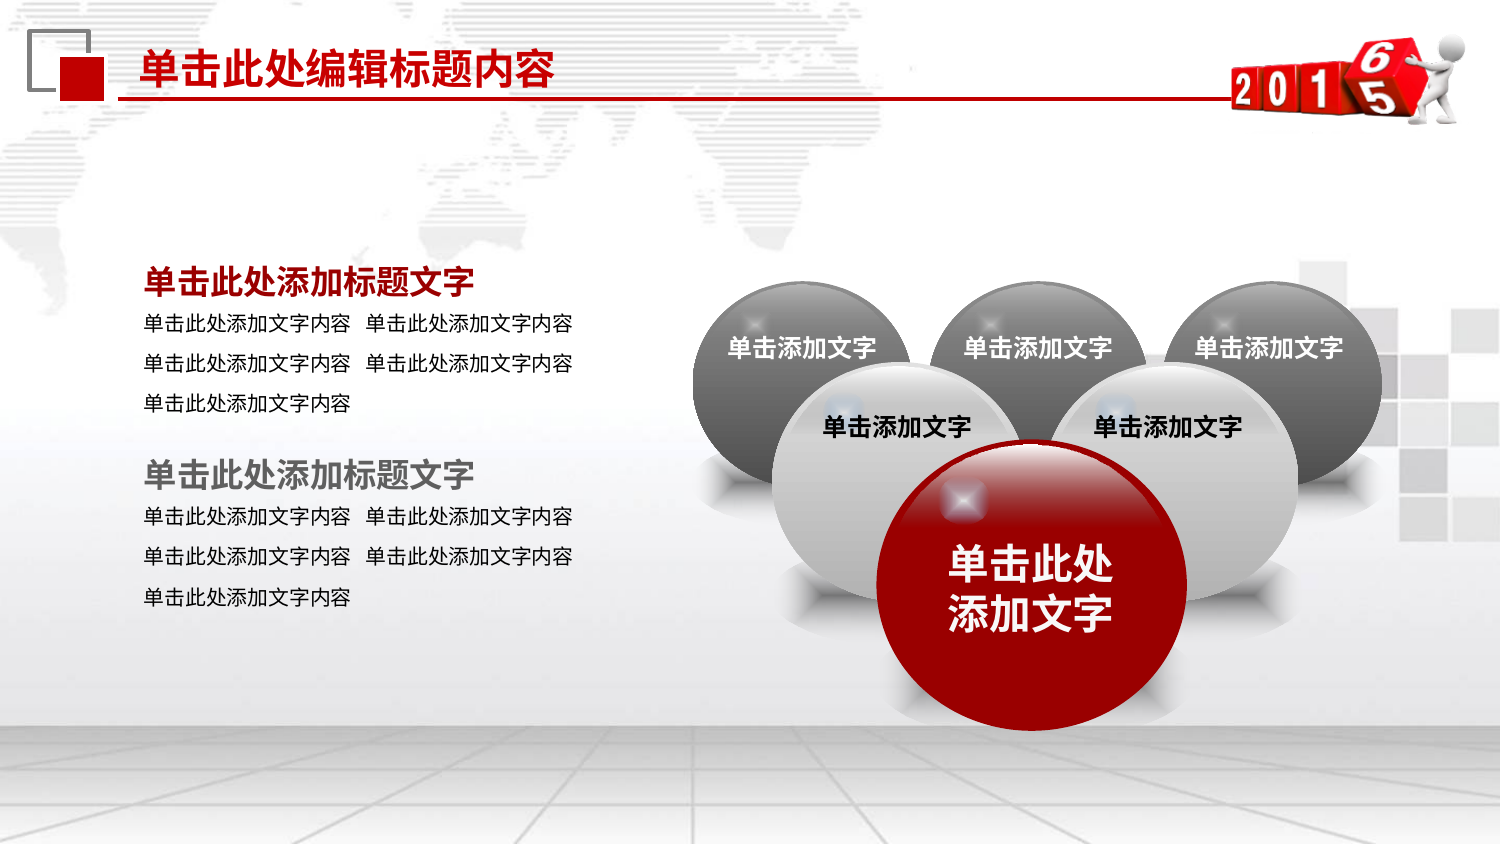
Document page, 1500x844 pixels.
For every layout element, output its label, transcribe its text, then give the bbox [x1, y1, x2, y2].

text_box [1192, 665, 1196, 692]
text_box 单击此处添加文字内容 单击此处添加文字内容 单击此处添加文字内容 单击此处添加文字内容 单击此处添加文字内容 [128, 297, 625, 424]
text_box 单击此处编辑标题内容 [123, 35, 1093, 94]
text_box 单击此处添加标题文字 [128, 253, 625, 297]
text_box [769, 361, 1035, 647]
text_box 单击此处添加文字内容 单击此处添加文字内容 单击此处添加文字内容 单击此处添加文字内容 单击此处添加文字内容 [128, 490, 625, 617]
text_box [1041, 361, 1306, 647]
picture [0, 0, 1500, 844]
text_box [29, 30, 107, 104]
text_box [690, 281, 1388, 527]
text_box 单击此处添加标题文字 [128, 446, 625, 490]
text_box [876, 439, 1188, 732]
